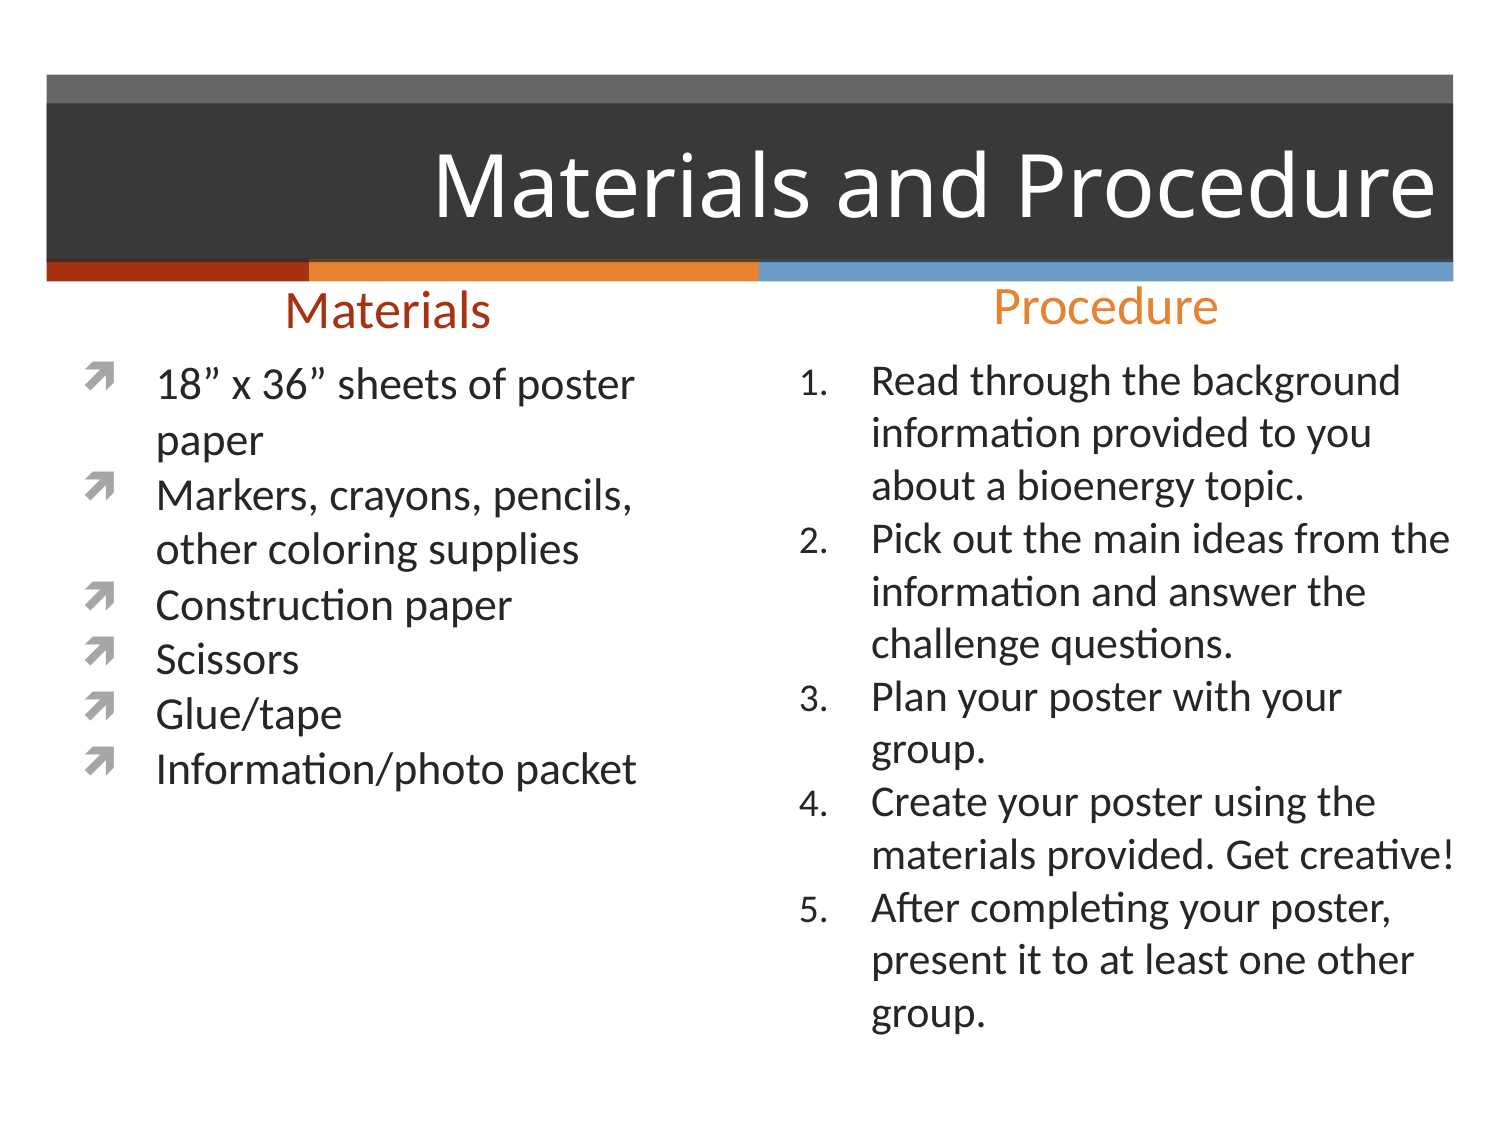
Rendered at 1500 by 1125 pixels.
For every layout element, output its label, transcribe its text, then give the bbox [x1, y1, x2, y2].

title Materials and Procedure [46, 103, 1454, 263]
list Materials [66, 266, 712, 346]
list Read through the background information provided to you about a bioenergy topic. Pick out the main ideas from the information and answer the challenge questions. Plan your poster with your group. Create your poster using the materials provided. Get creative! After completing your poster, present it to at least one other group. [784, 343, 1476, 1099]
list Procedure [784, 262, 1429, 343]
list 18” x 36” sheets of poster paper Markers, crayons, pencils, other coloring supplies Construction paper Scissors Glue/tape Information/photo packet [66, 346, 712, 806]
